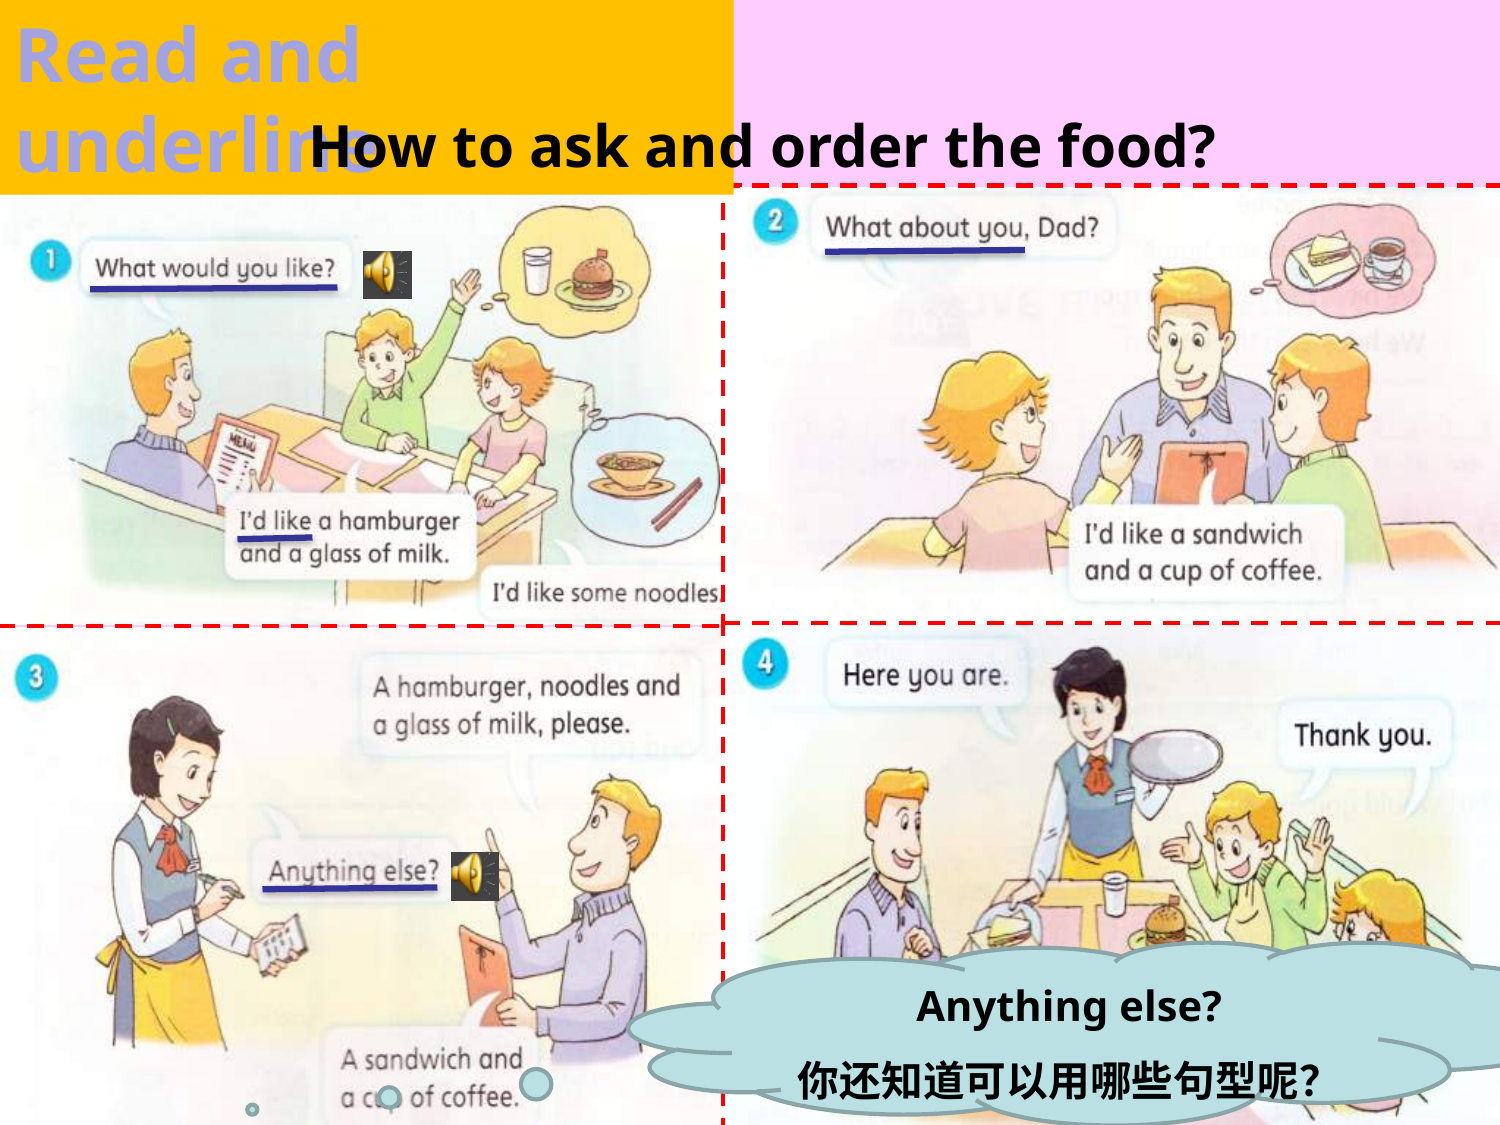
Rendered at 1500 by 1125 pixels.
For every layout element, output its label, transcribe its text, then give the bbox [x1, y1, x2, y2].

picture [0, 187, 1500, 1125]
text_box How to ask and order the food? [293, 101, 1248, 185]
text_box Read and underline [0, 0, 734, 185]
